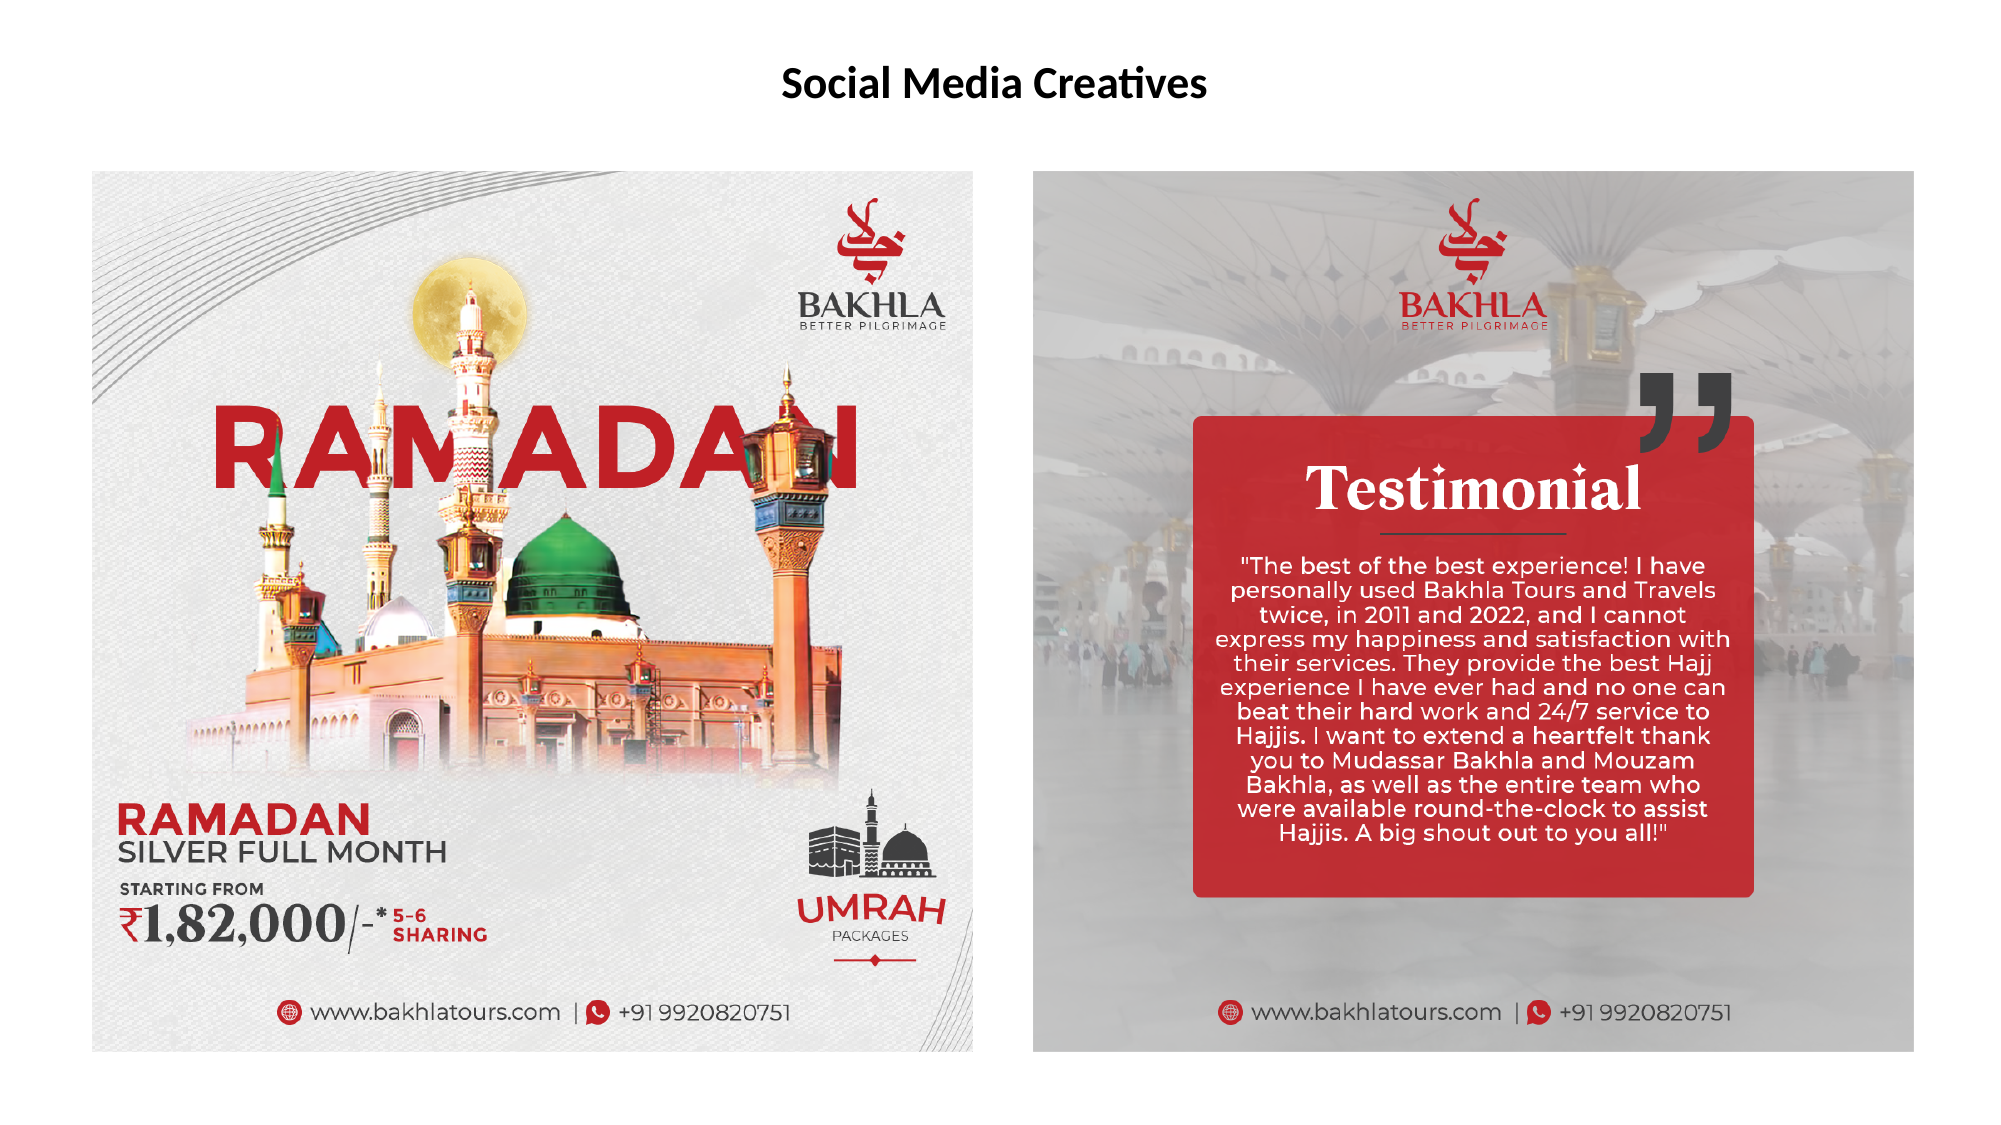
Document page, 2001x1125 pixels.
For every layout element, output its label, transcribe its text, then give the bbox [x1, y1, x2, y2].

text_box Social Media Creatives [683, 45, 1317, 116]
picture [83, 162, 981, 1061]
picture [1024, 162, 1922, 1061]
